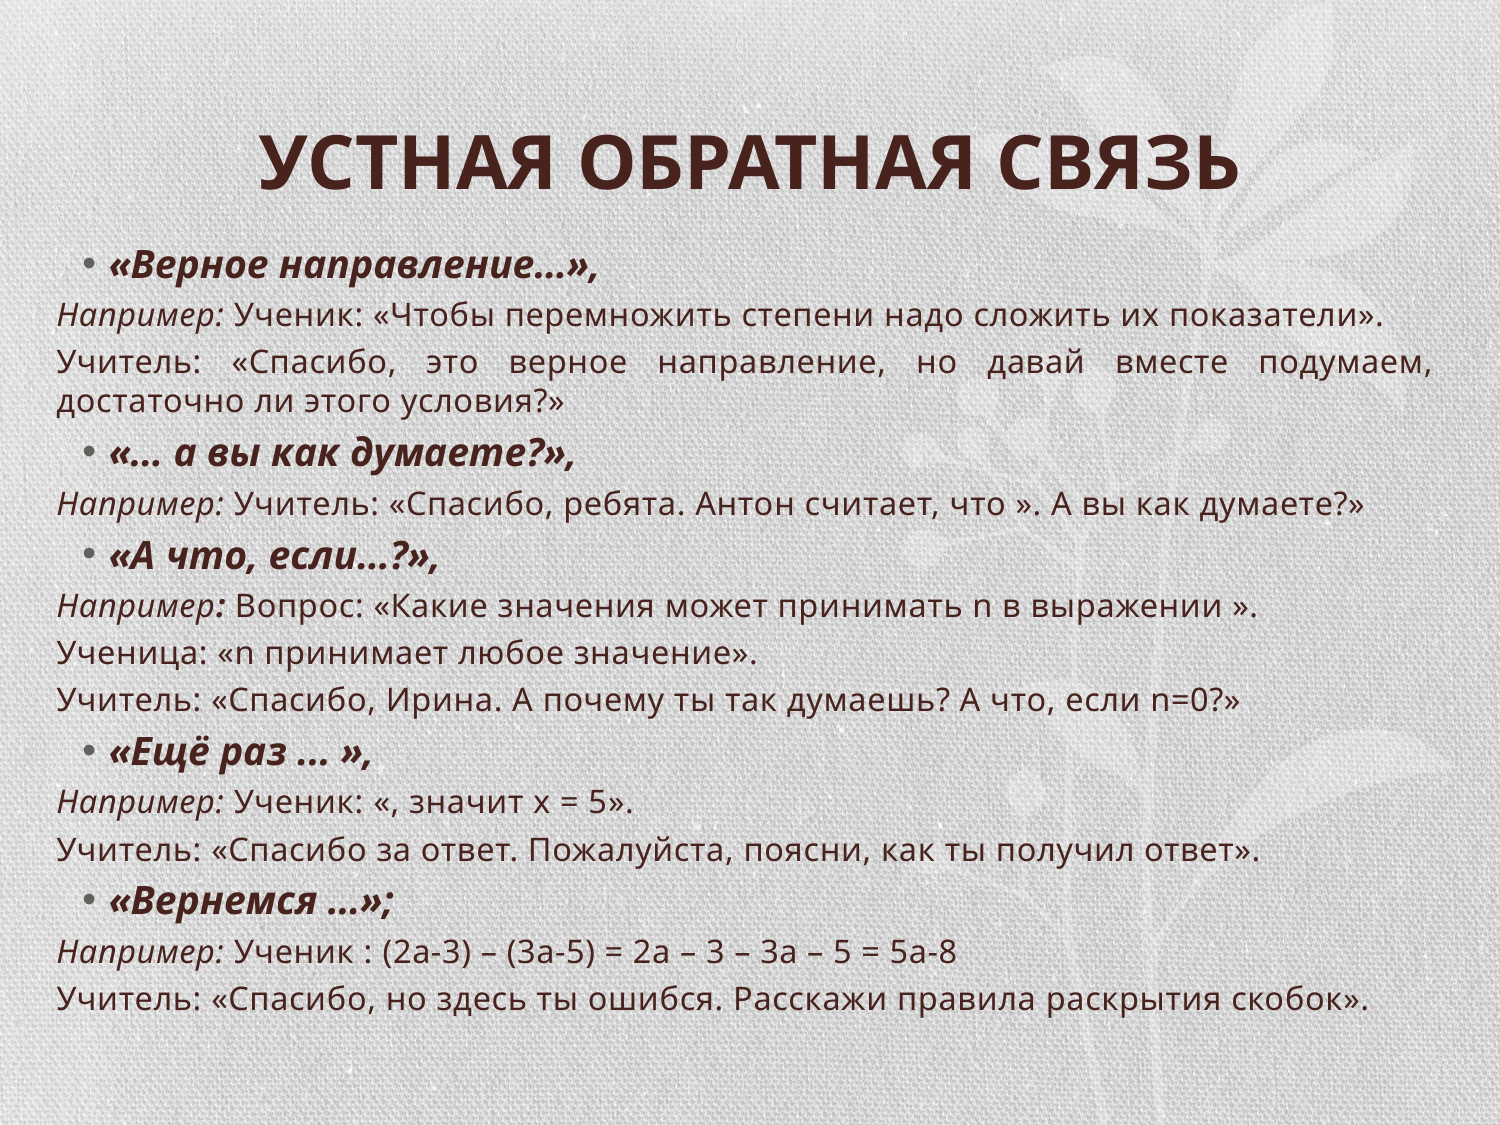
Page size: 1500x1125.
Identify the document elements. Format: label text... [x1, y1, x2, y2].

title УСТНАЯ ОБРАТНАЯ СВЯЗЬ [45, 37, 1455, 213]
